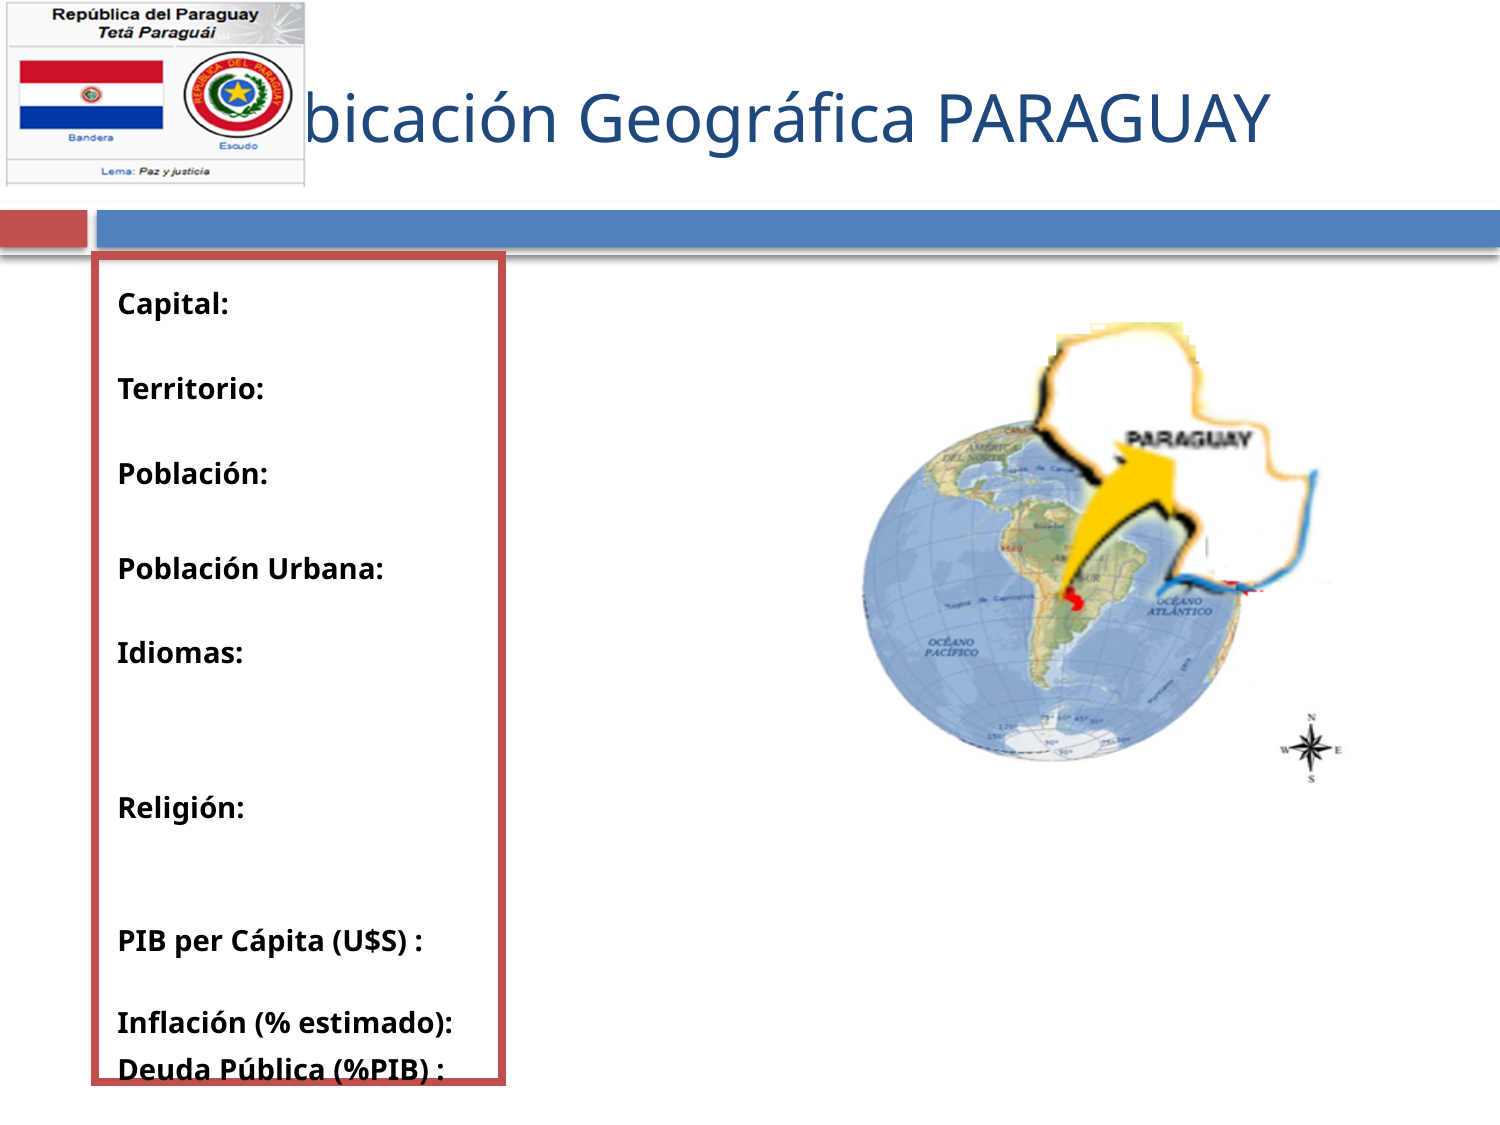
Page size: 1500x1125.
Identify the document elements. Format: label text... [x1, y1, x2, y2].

picture [0, 0, 308, 187]
list Capital: Asunción Territorio: 406.750 km2. Población: 6,7millones habitantes. Población Urbana: 47 %. Idiomas: español (oficial) y guaraní (de uso corriente y extendido). Religión: Católica PIB per Cápita (U$S) : 3.357,4 Inflación (% estimado): 5 Deuda Pública (%PIB) : 10,7 [91, 251, 506, 1086]
title Ubicación Geográfica PARAGUAY [312, 44, 1425, 188]
picture [796, 295, 1412, 823]
